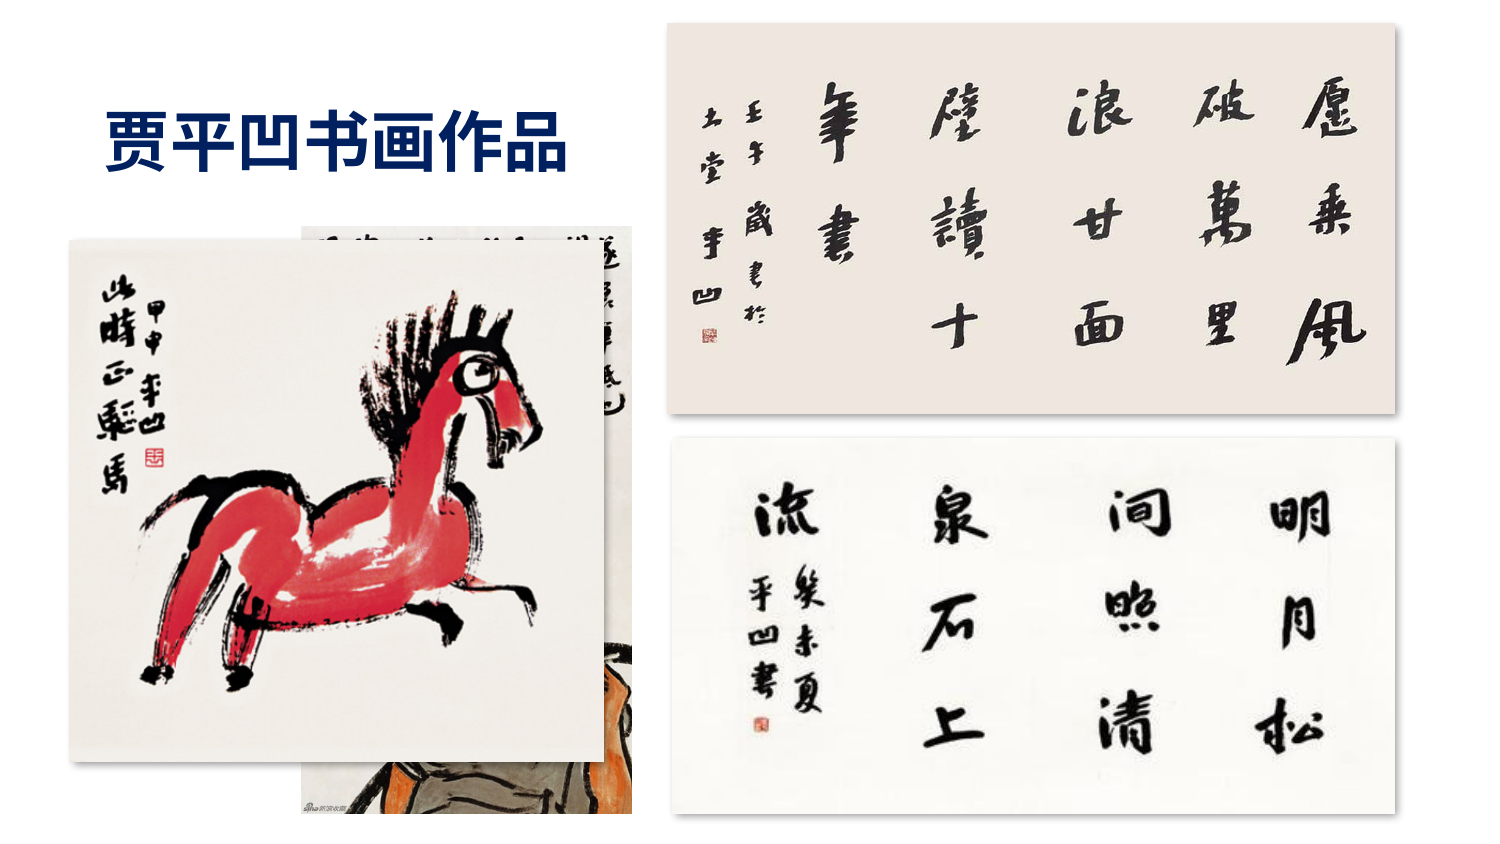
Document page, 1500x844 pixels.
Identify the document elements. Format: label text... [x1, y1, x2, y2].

picture [667, 23, 1395, 415]
picture [69, 225, 633, 815]
text_box 贾平凹书画作品 [88, 92, 609, 188]
picture [672, 438, 1395, 815]
